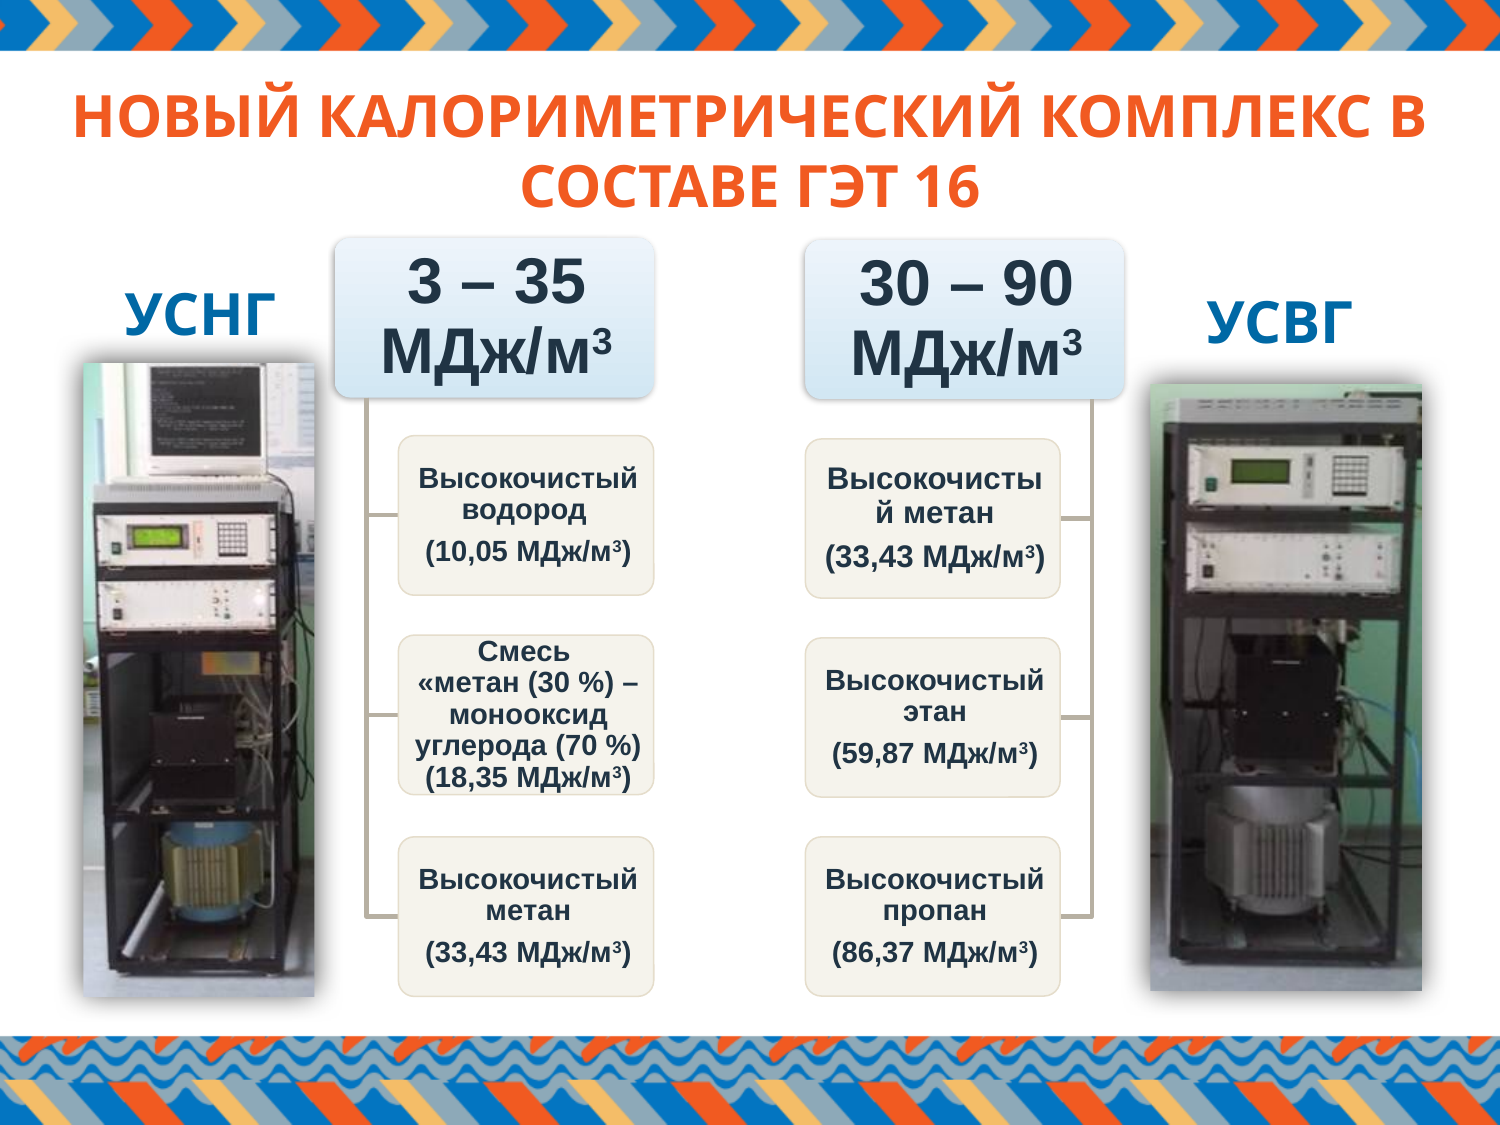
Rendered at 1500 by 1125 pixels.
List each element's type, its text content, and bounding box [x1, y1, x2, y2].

text_box УСВГ [1249, 277, 1369, 363]
picture [0, 0, 1500, 53]
picture [0, 245, 1500, 1125]
text_box УСНГ [109, 269, 233, 355]
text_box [683, 239, 1246, 997]
list НОВЫЙ КАЛОРИМЕТРИЧЕСКИЙ КОМПЛЕКС В СОСТАВЕ ГЭТ 16 [0, 53, 1500, 245]
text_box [238, 237, 684, 997]
